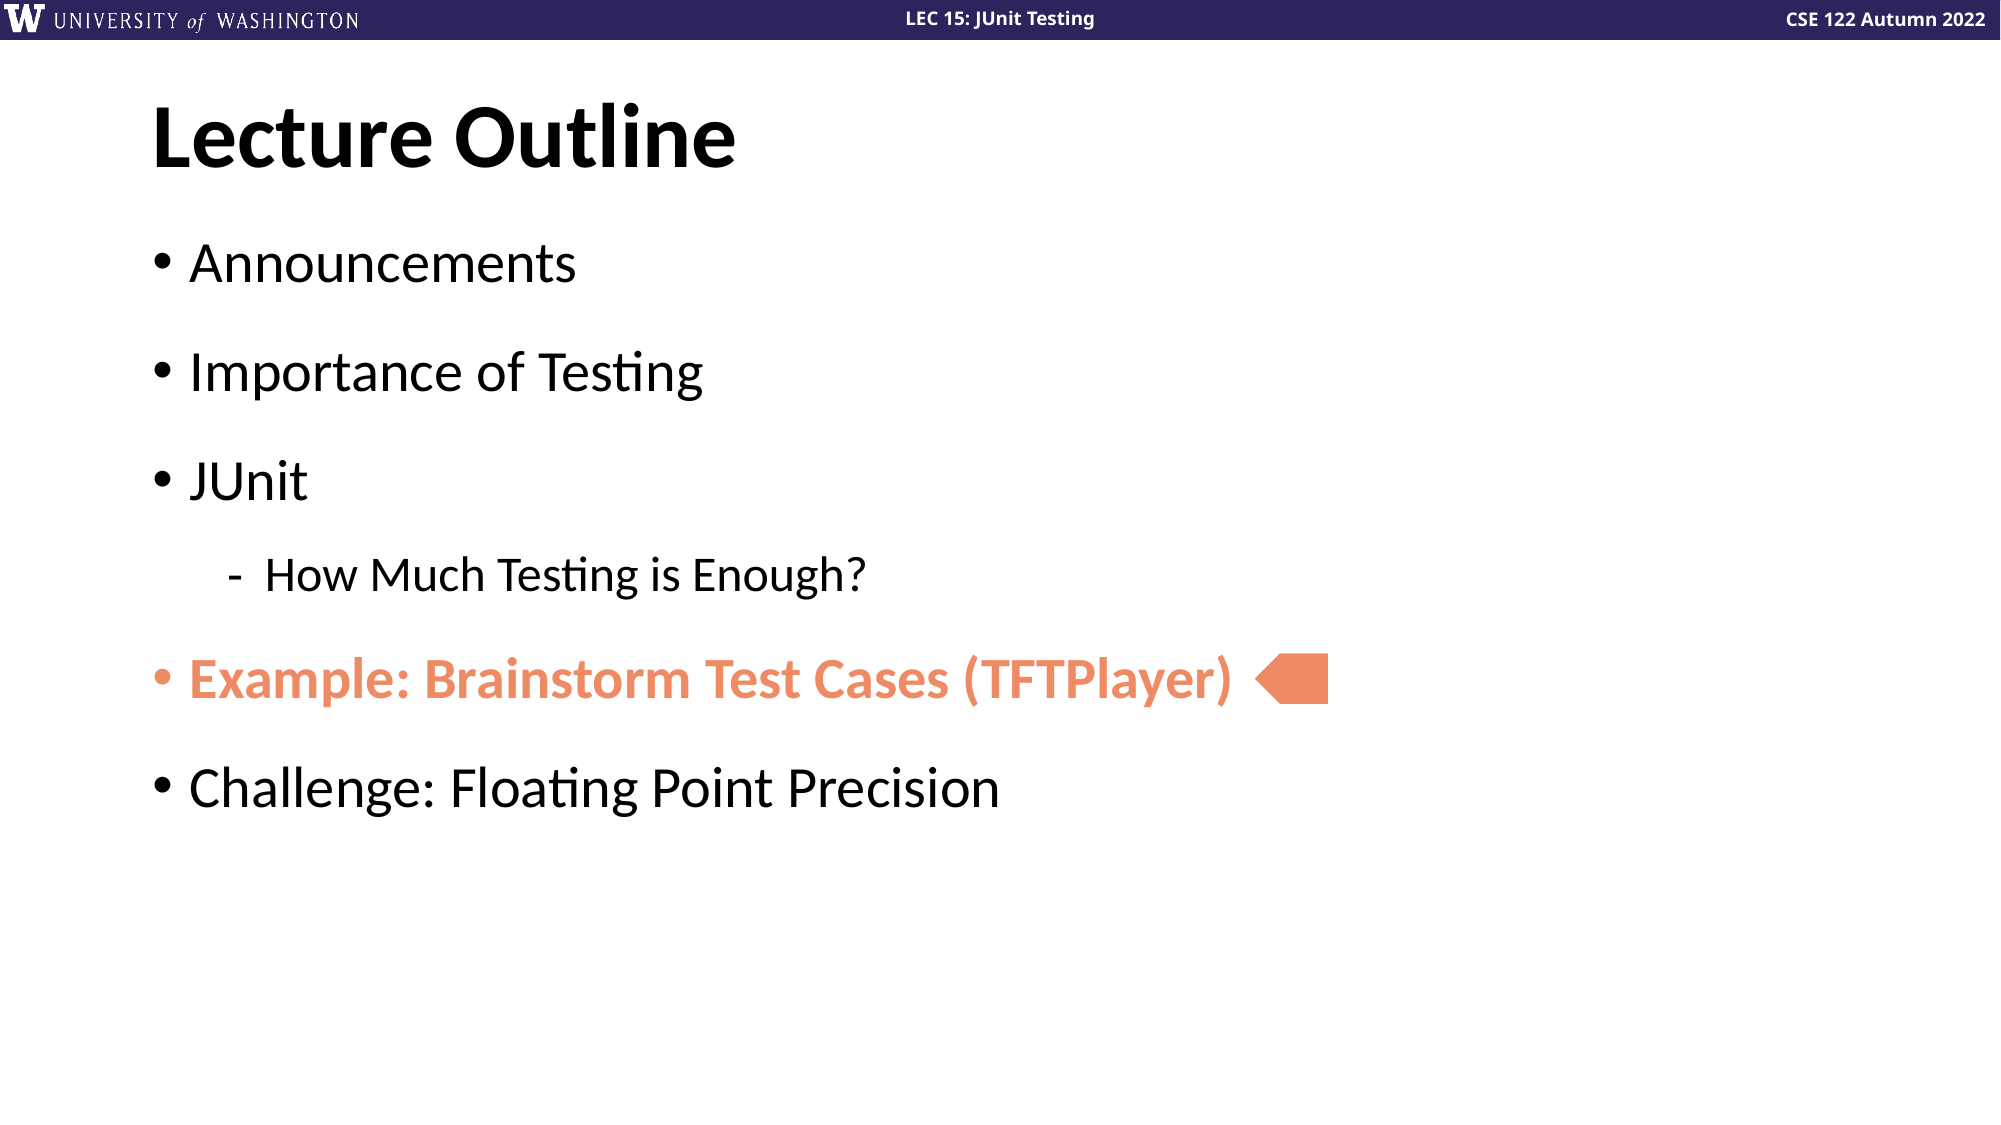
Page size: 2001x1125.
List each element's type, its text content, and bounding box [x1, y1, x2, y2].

text_box [1253, 652, 1329, 706]
picture [4, 4, 358, 33]
title Lecture Outline [137, 74, 1863, 200]
list Announcements Importance of Testing JUnit How Much Testing is Enough? Example: Brainstorm Test Cases (TFTPlayer) Challenge: Floating Point Precision [137, 224, 1863, 1014]
